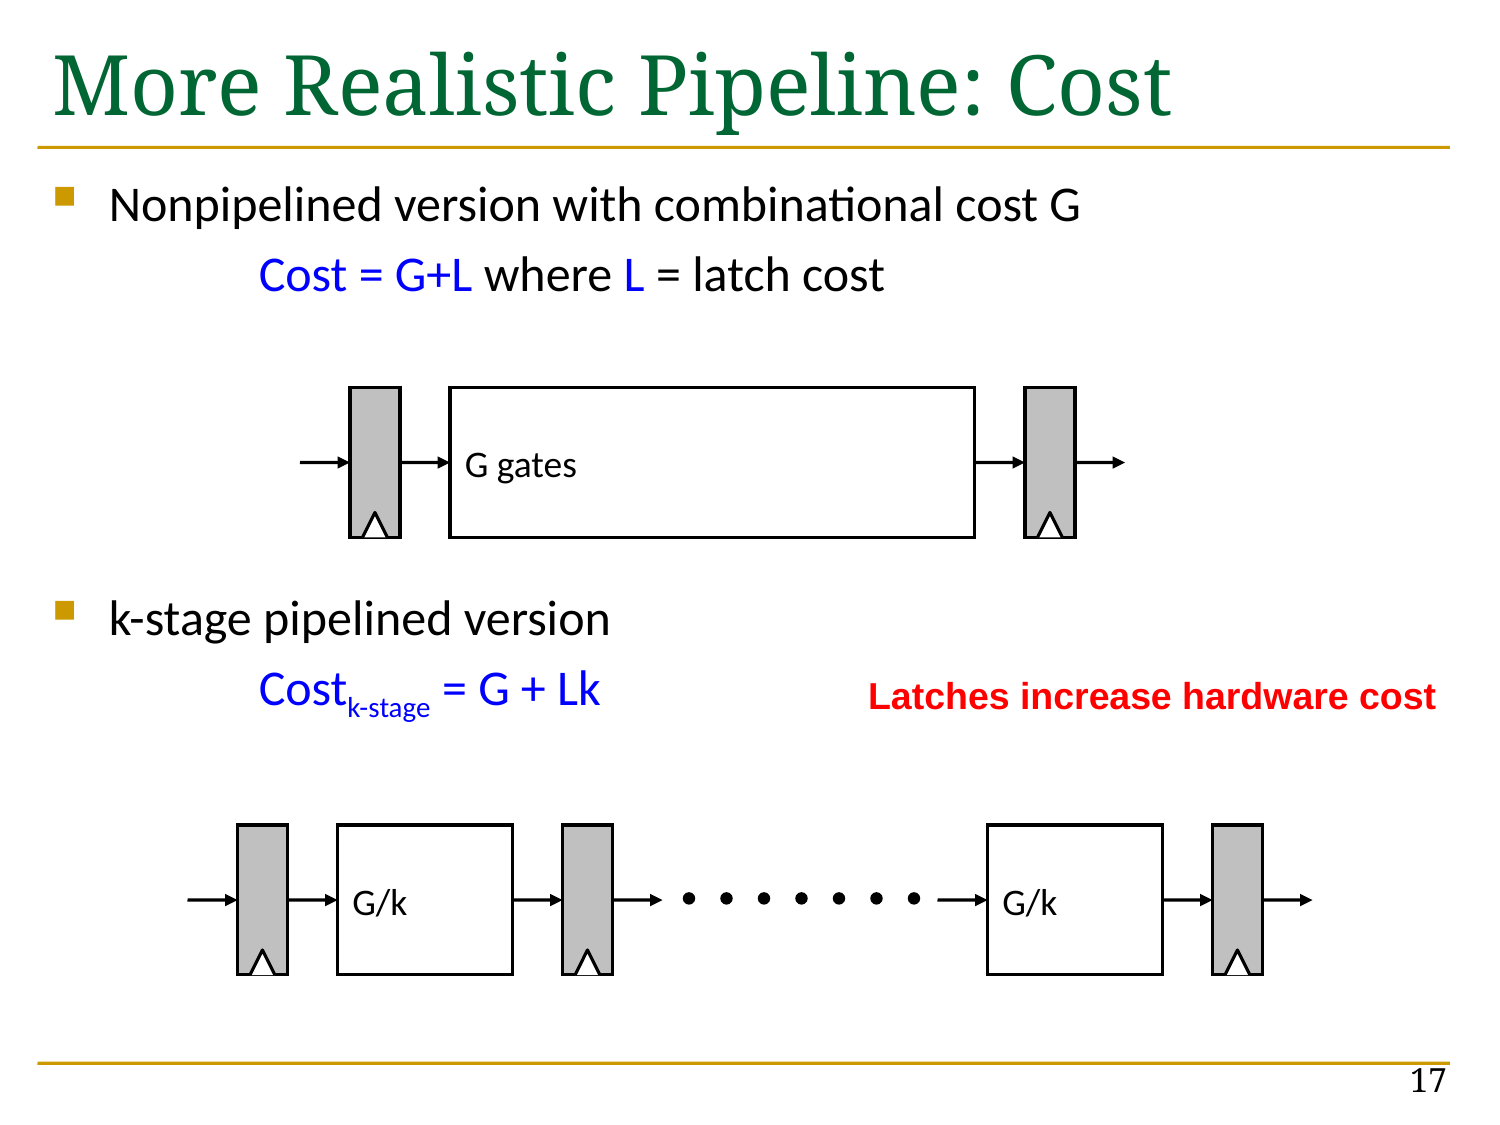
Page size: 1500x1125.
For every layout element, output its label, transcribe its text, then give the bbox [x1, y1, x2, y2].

text_box [974, 456, 1019, 469]
text_box G gates [449, 387, 975, 538]
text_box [512, 824, 663, 976]
text_box [757, 892, 771, 905]
text_box Latches increase hardware cost [853, 664, 1452, 724]
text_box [1024, 387, 1076, 538]
text_box [795, 892, 808, 905]
text_box [720, 892, 733, 905]
text_box [1079, 456, 1126, 469]
text_box [404, 456, 451, 469]
text_box [299, 456, 344, 469]
text_box [937, 893, 988, 907]
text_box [349, 387, 401, 538]
slide_number 17 [1111, 1036, 1462, 1112]
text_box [187, 824, 338, 976]
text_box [1162, 824, 1313, 976]
title More Realistic Pipeline: Cost [37, 24, 1450, 163]
text_box [682, 892, 696, 905]
text_box G/k [338, 824, 511, 975]
text_box [907, 892, 921, 905]
text_box [832, 892, 846, 905]
text_box [870, 892, 883, 905]
text_box G/k [987, 824, 1161, 975]
list Nonpipelined version with combinational cost G Cost = G+L where L = latch cost k-stage pipelined version Costk-stage = G + Lk [37, 163, 1450, 1016]
